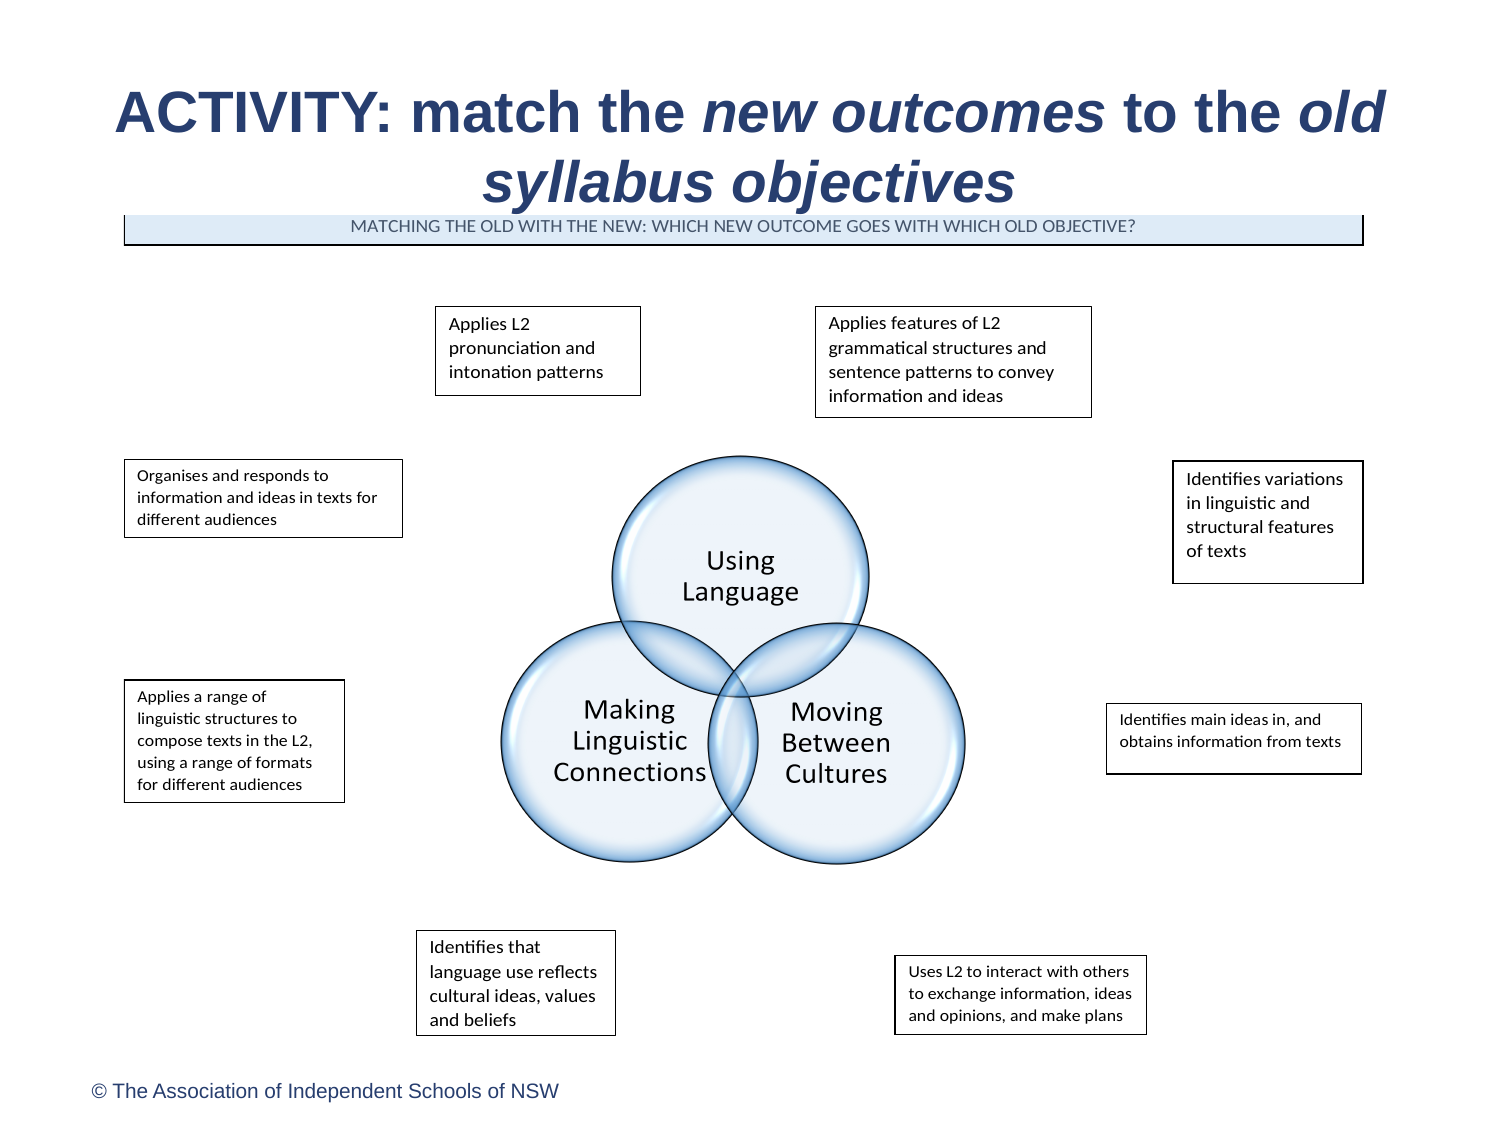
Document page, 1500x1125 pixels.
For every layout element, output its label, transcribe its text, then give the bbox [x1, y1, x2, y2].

title ACTIVITY: match the new outcomes to the old syllabus objectives [87, 66, 1413, 208]
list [123, 215, 1365, 1038]
